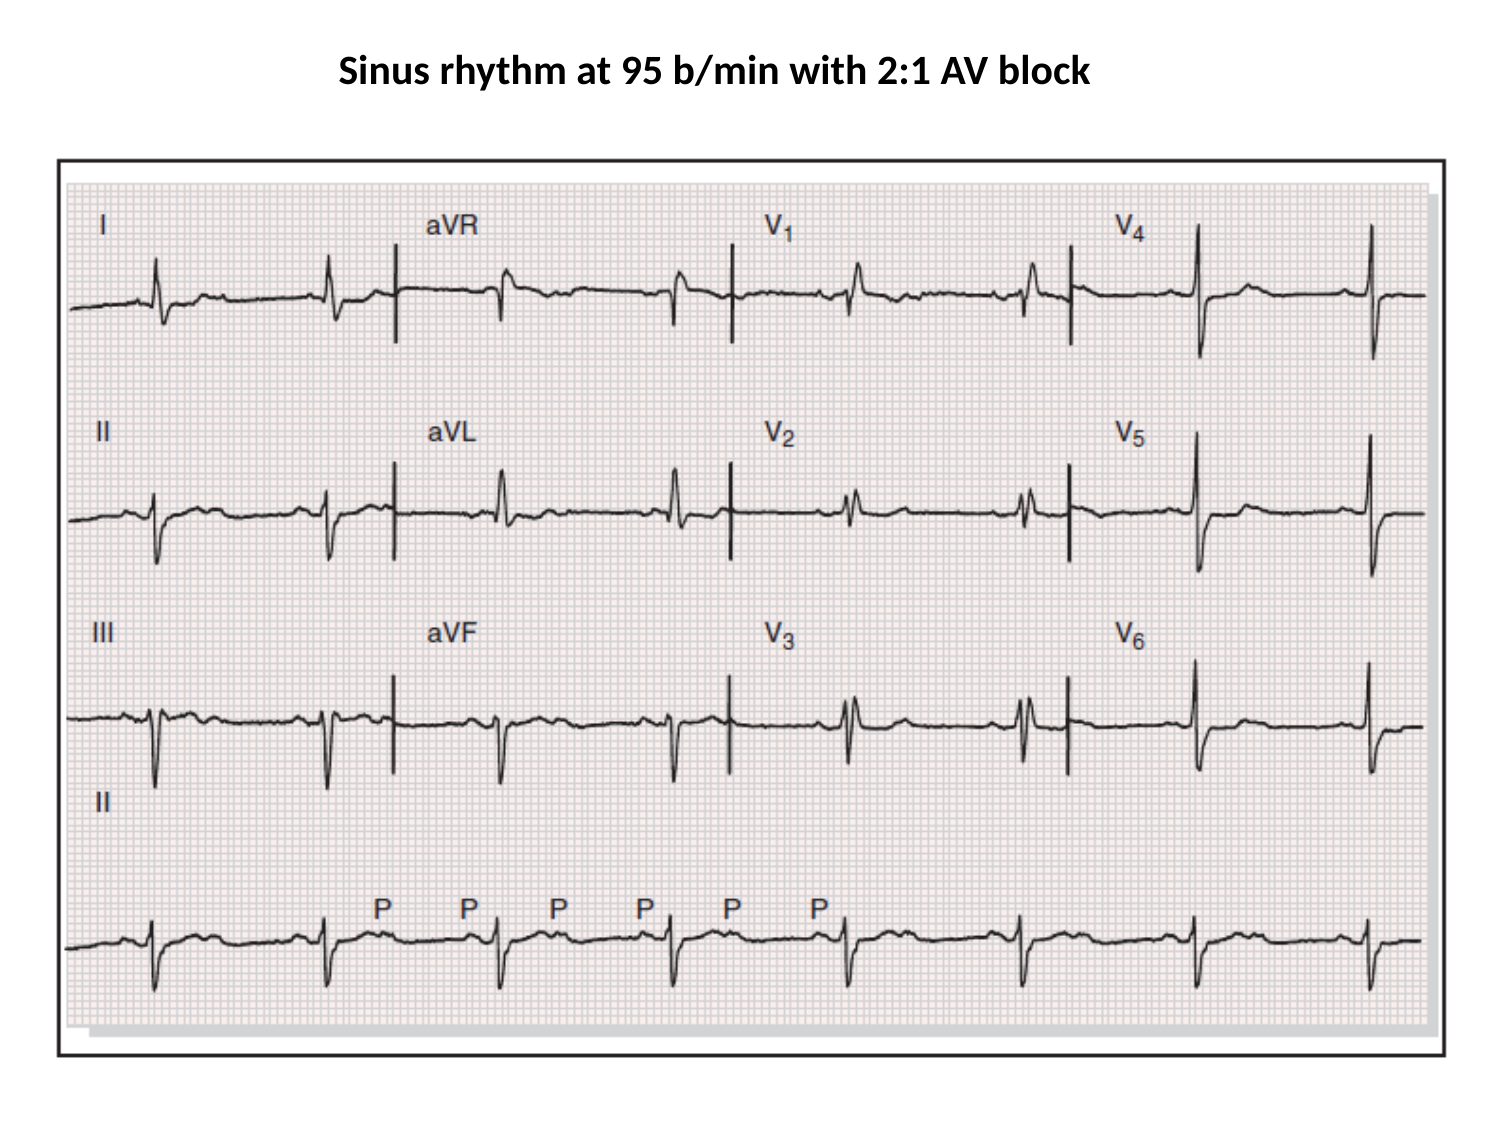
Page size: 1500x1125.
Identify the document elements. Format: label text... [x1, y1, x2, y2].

text_box Sinus rhythm at 95 b/min with 2:1 AV block [234, 35, 1196, 100]
picture [46, 152, 1454, 1067]
